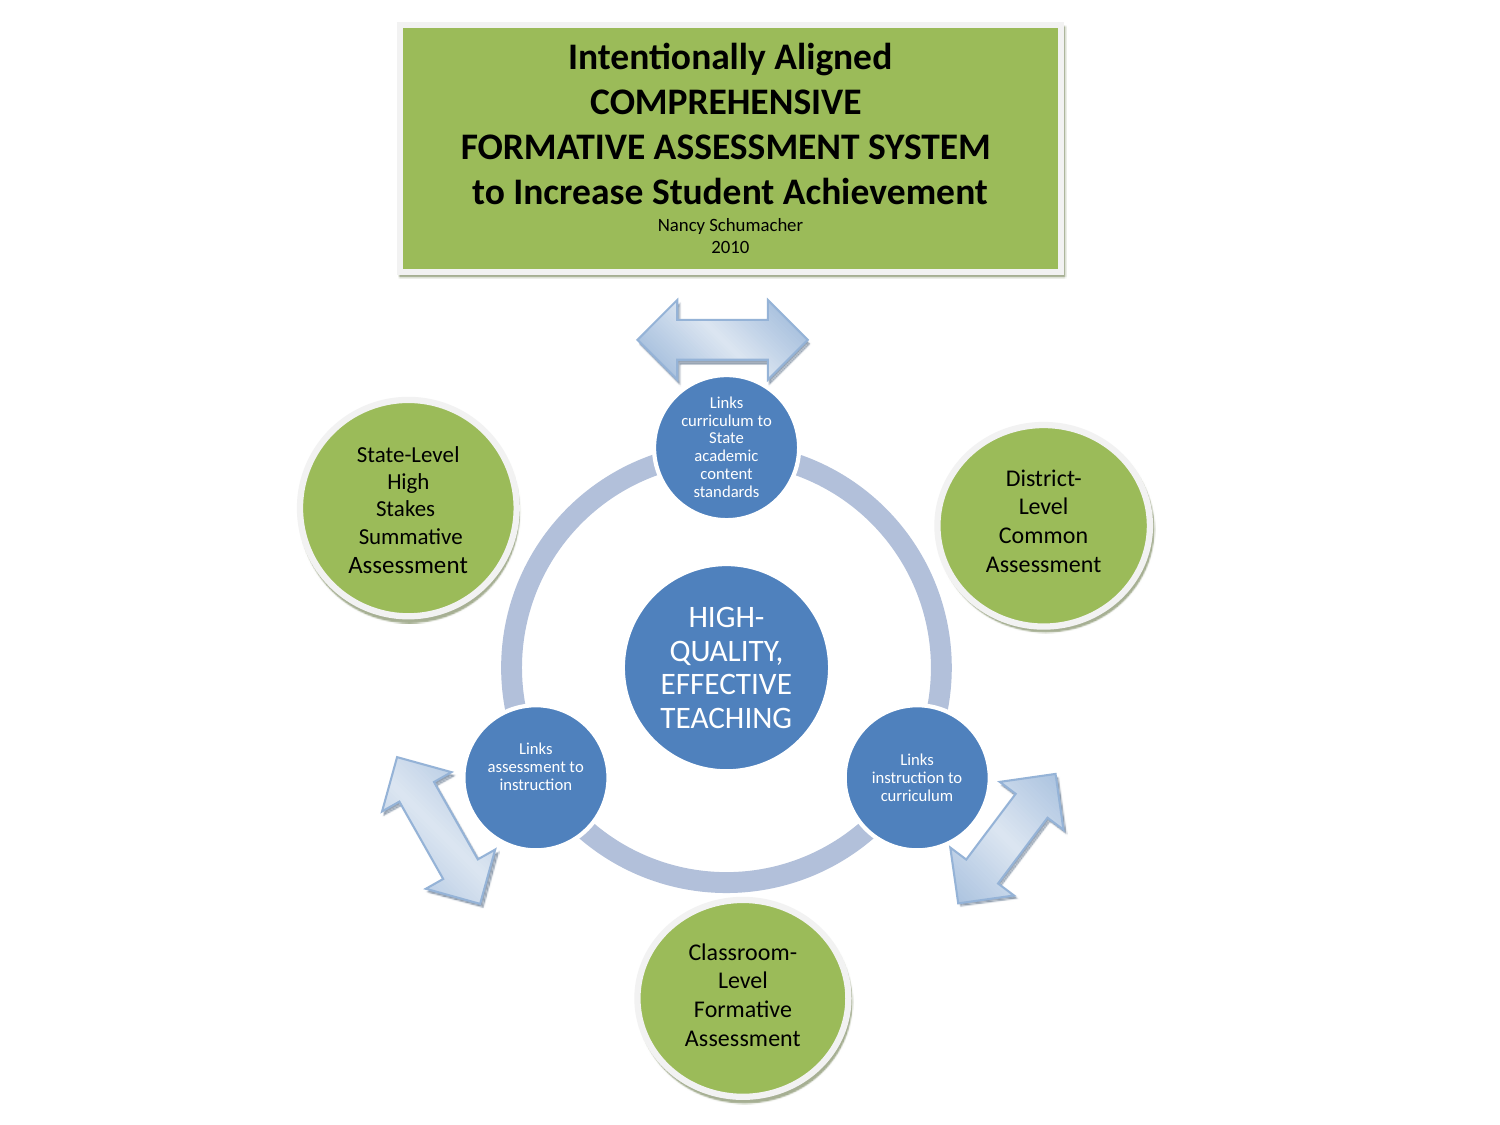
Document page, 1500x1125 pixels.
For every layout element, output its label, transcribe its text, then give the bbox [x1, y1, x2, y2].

text_box Intentionally Aligned COMPREHENSIVE FORMATIVE ASSESSMENT SYSTEM to Increase Student Achievement Nancy Schumacher 2010 [399, 75, 1061, 272]
text_box [637, 299, 808, 373]
text_box District-Level Common Assessment [1069, 427, 1150, 624]
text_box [387, 374, 1066, 922]
text_box Classroom-Level Formative Assessment [637, 930, 849, 1097]
text_box [0, 0, 1500, 75]
text_box State-Level High Stakes Summative Assessment [300, 403, 382, 614]
